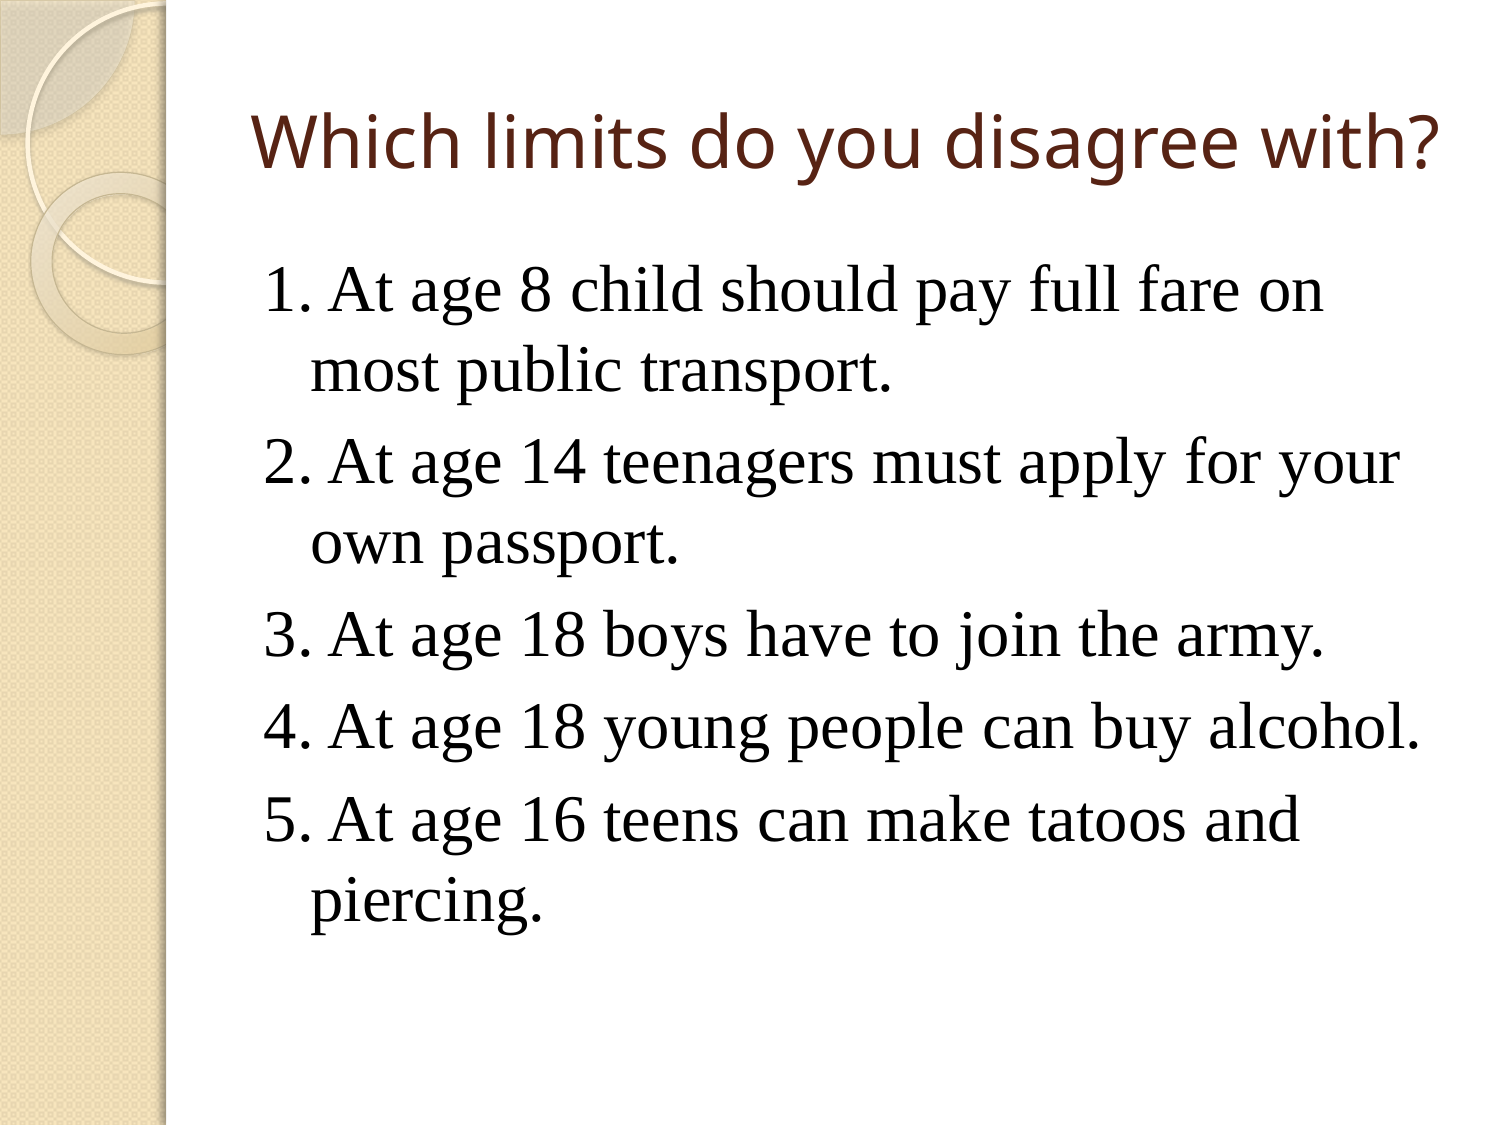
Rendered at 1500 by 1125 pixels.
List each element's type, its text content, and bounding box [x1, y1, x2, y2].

title Which limits do you disagree with? [235, 45, 1466, 233]
list 1. At age 8 child should pay full fare on most public transport. 2. At age 14 teenagers must apply for your own passport. 3. At age 18 boys have to join the army. 4. At age 18 young people can buy alcohol. 5. At age 16 teens can make tatoos and piercing. [235, 237, 1466, 1025]
